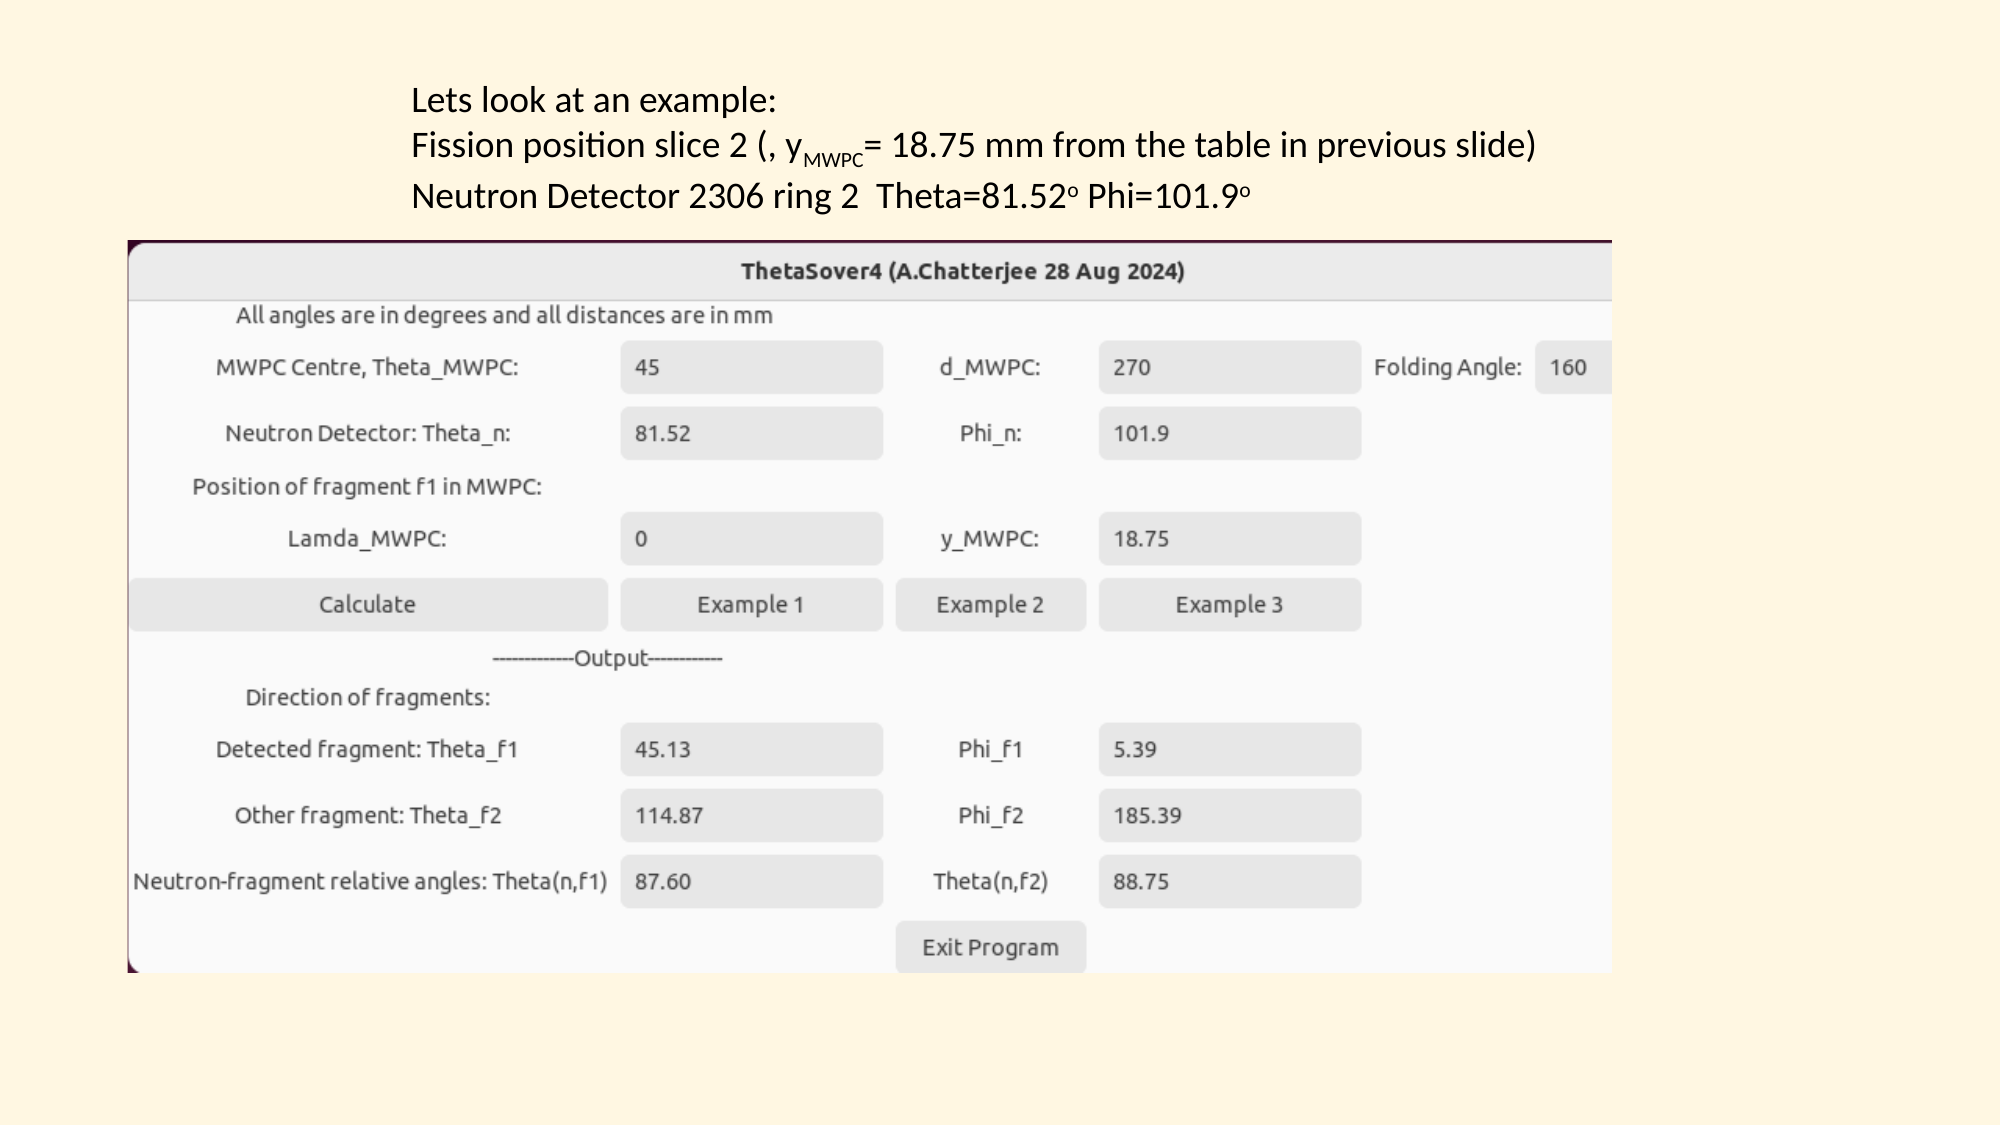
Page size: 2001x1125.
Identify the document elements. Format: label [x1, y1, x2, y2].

picture [127, 239, 1612, 990]
